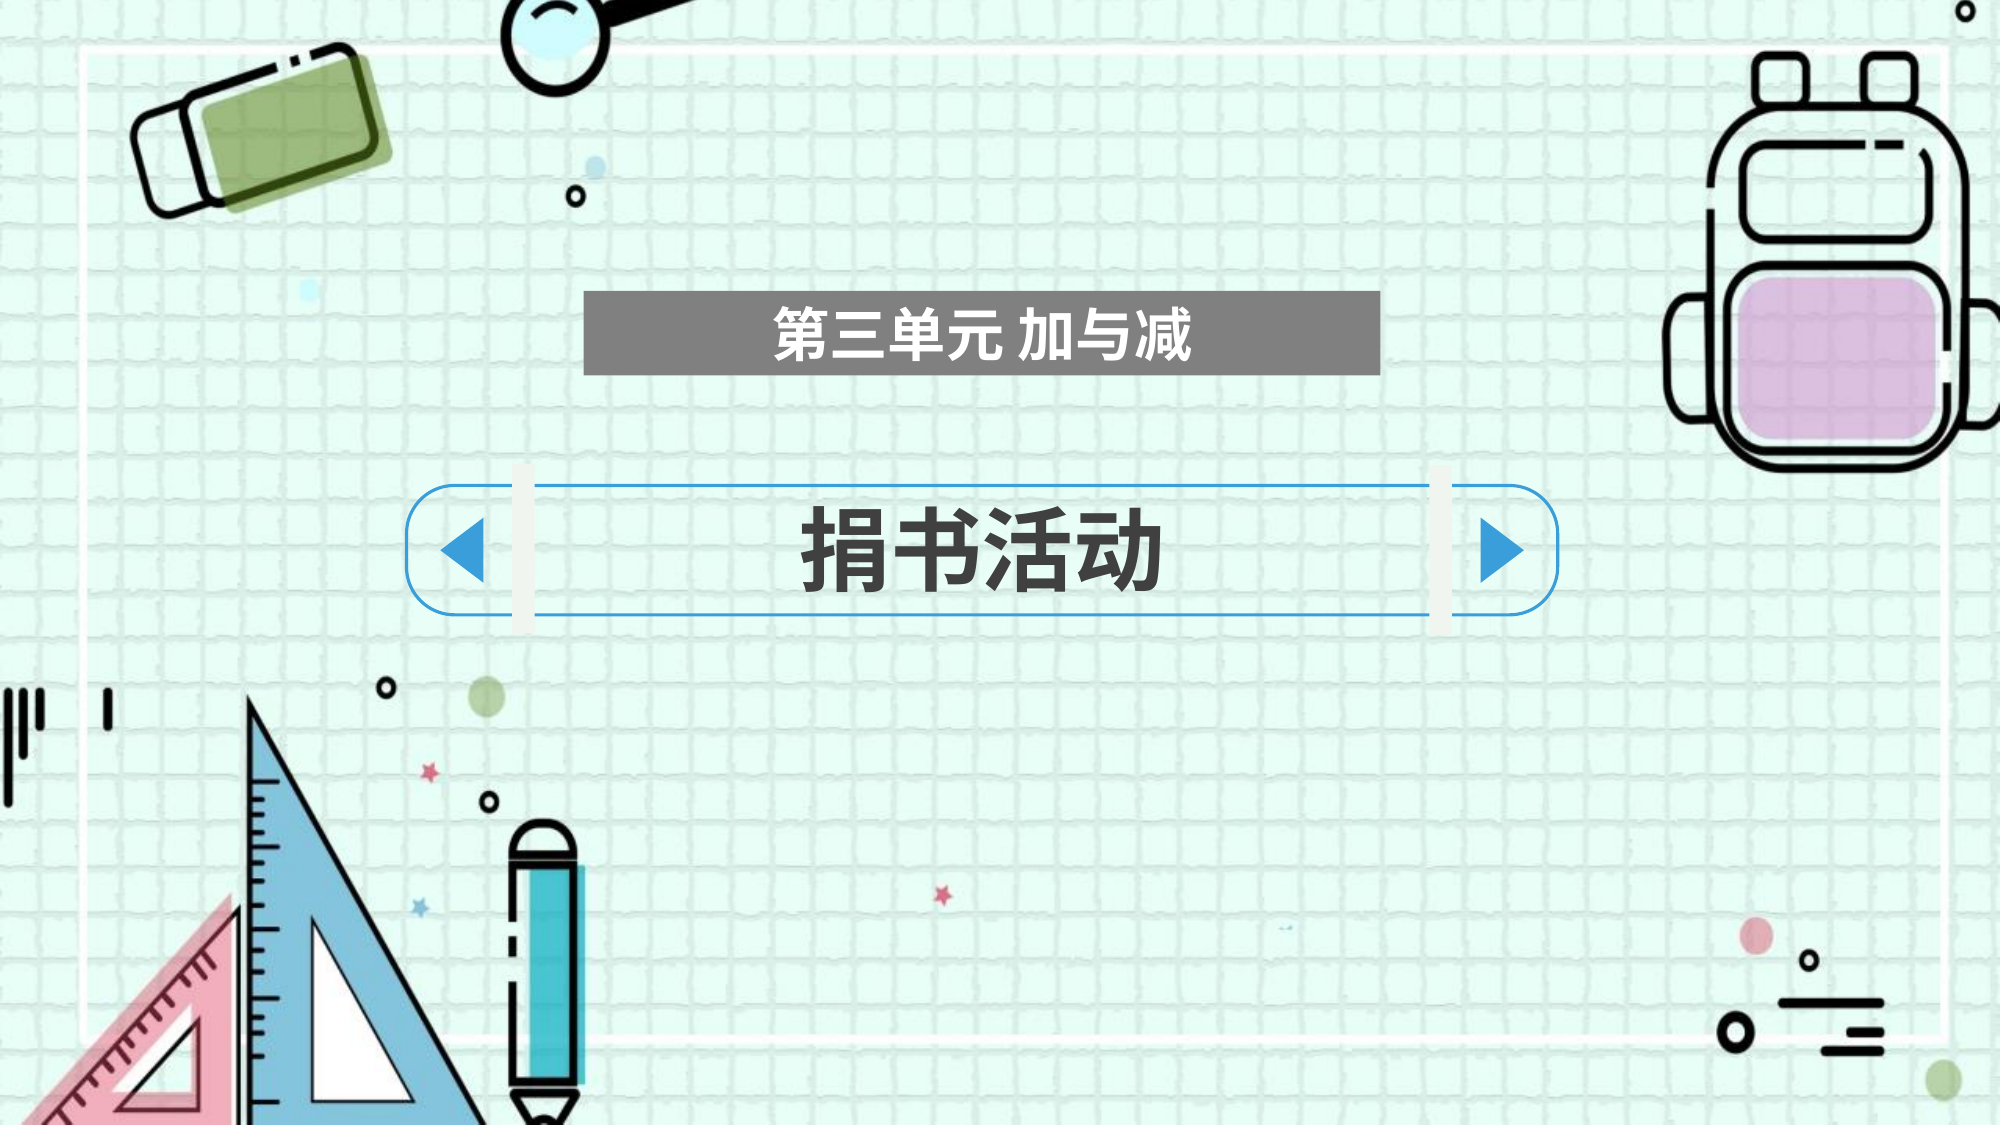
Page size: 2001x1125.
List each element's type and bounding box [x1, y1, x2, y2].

picture [0, 0, 2000, 1125]
text_box [406, 463, 1558, 635]
